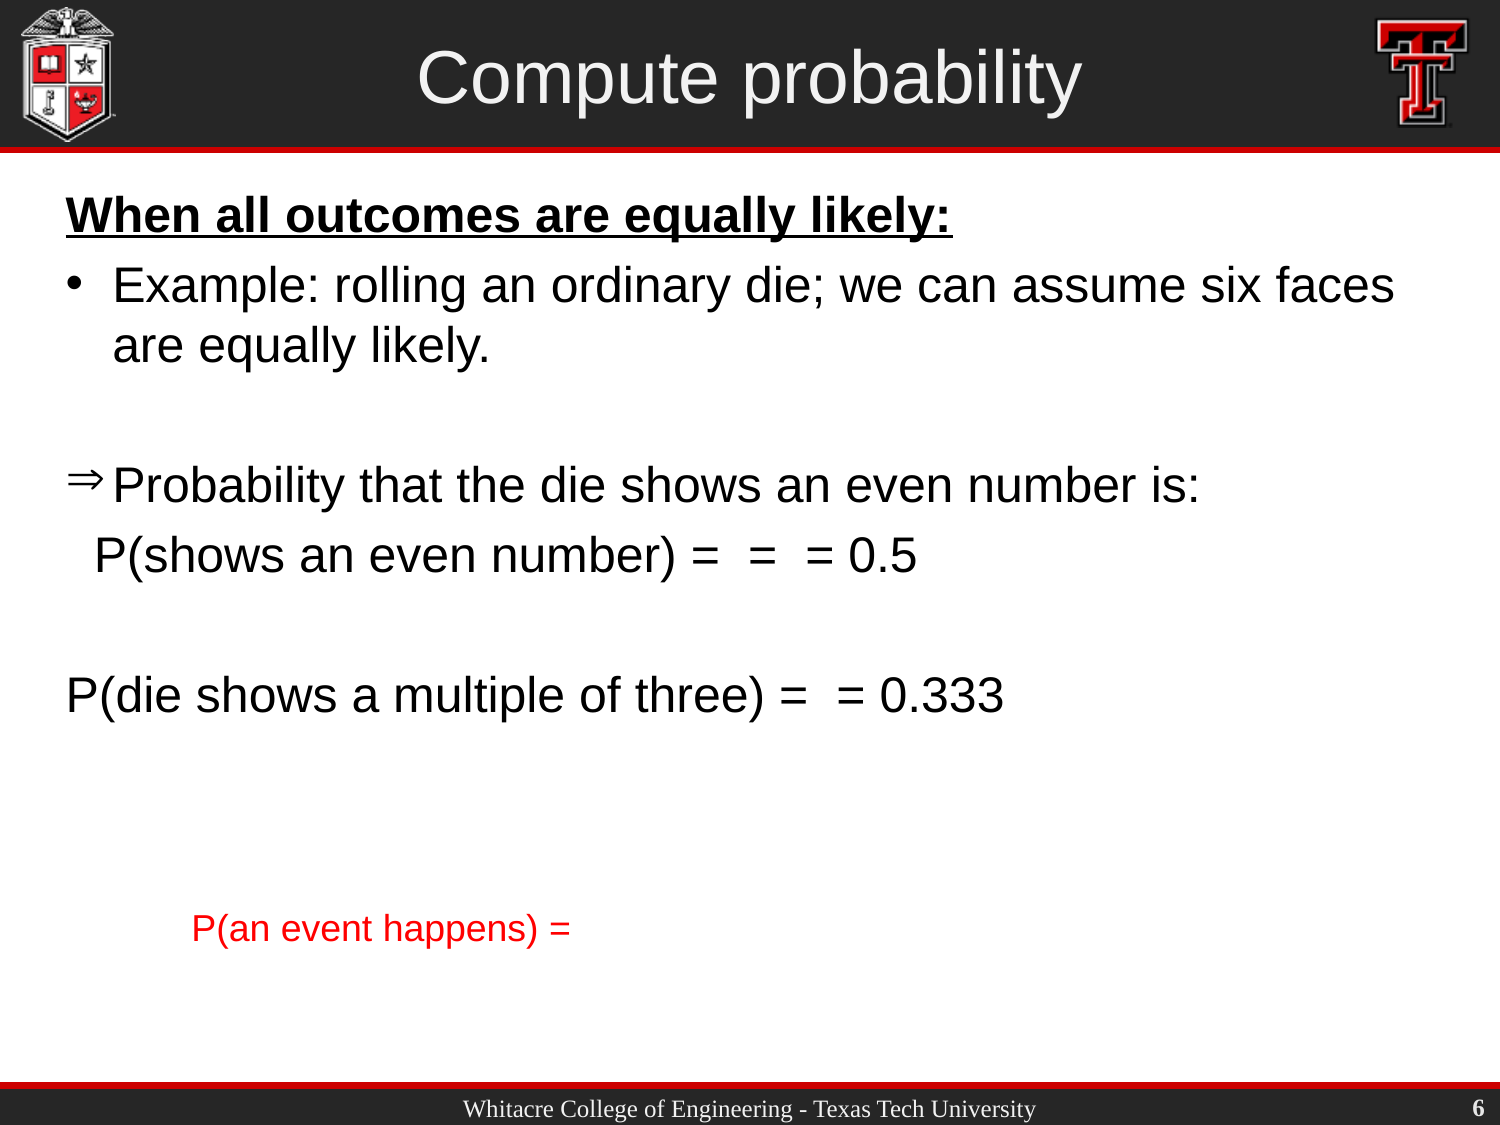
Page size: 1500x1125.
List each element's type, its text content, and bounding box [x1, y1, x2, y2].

picture [21, 7, 116, 142]
slide_number 6 [1392, 1086, 1500, 1125]
title Compute probability [151, 6, 1349, 141]
picture [1373, 14, 1472, 128]
